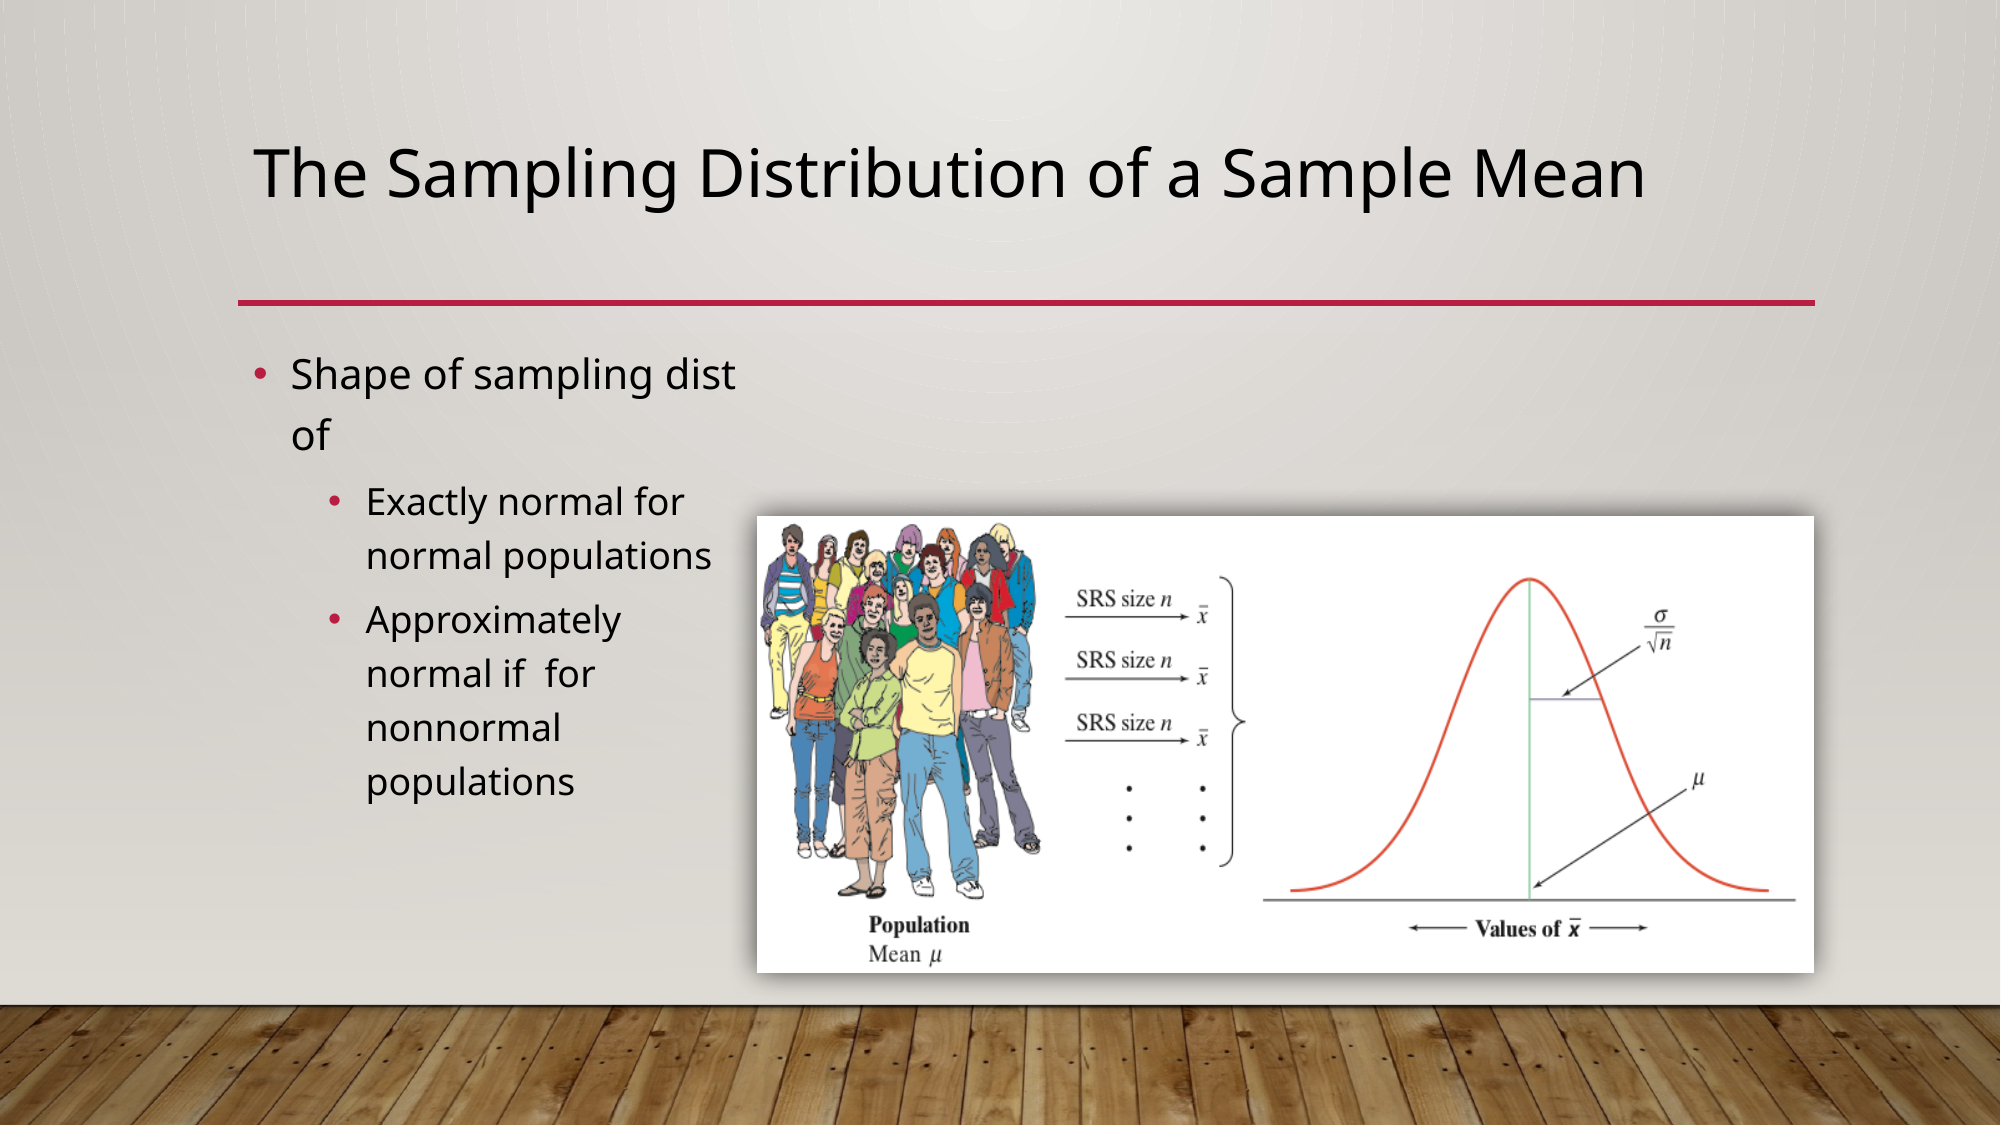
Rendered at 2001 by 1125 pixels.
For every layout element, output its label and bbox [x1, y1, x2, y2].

picture [757, 516, 1814, 974]
picture [0, 1005, 2000, 1125]
